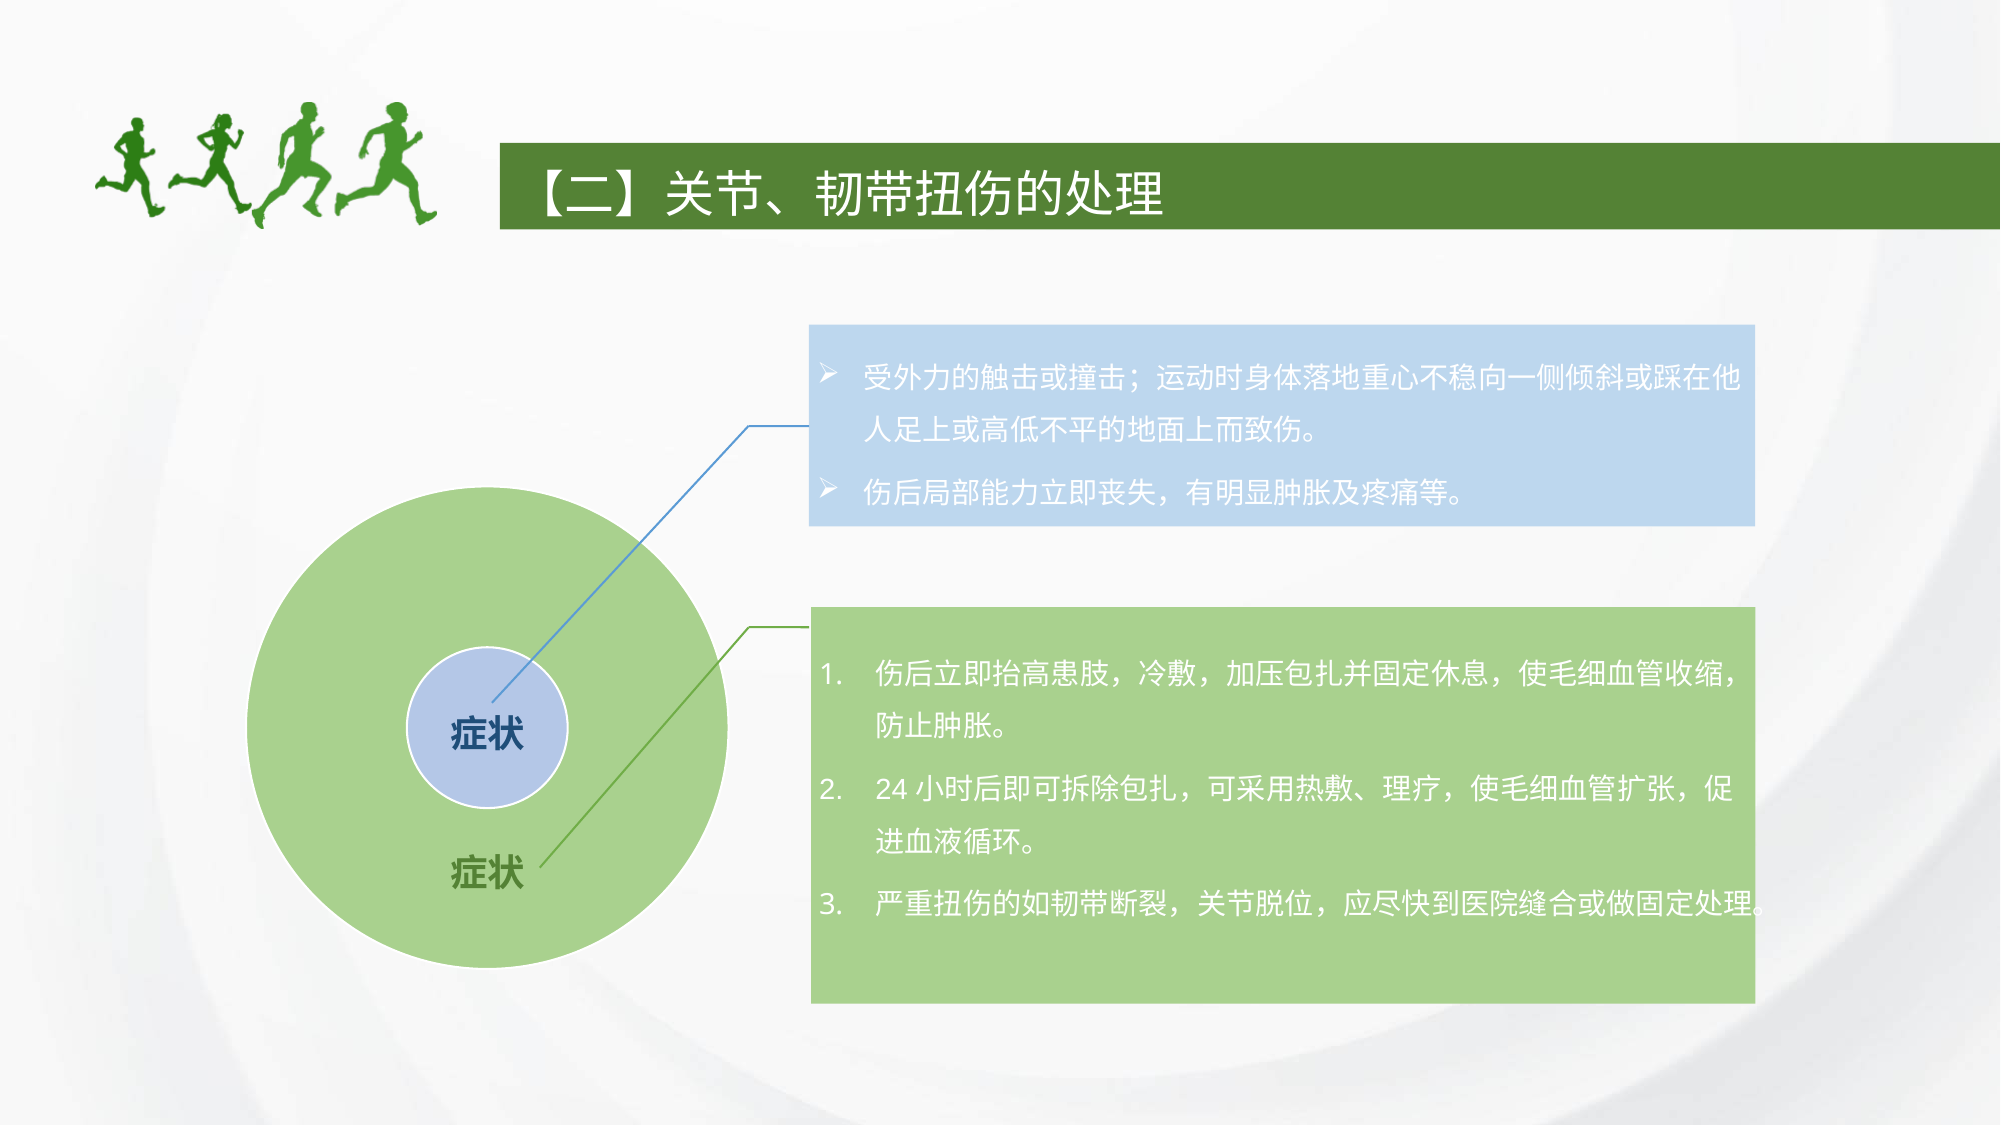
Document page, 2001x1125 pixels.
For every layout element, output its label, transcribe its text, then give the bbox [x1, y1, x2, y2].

text_box 受外力的触击或撞击；运动时身体落地重心不稳向一侧倾斜或踩在他人足上或高低不平的地面上而致伤。 伤后局部能力立即丧失，有明显肿胀及疼痛等。 [808, 324, 1756, 527]
text_box [405, 646, 539, 810]
text_box 【二】关节、韧带扭伤的处理 [499, 142, 2000, 230]
picture [0, 0, 2001, 1125]
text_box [491, 425, 809, 703]
text_box 伤后立即抬高患肢，冷敷，加压包扎并固定休息，使毛细血管收缩，防止肿胀。 24小时后即可拆除包扎，可采用热敷、理疗，使毛细血管扩张，促进血液循环。 严重扭伤的如韧带断裂，关节脱位，应尽快到医院缝合或做固定处理。 [811, 607, 1756, 1004]
text_box [244, 485, 685, 971]
text_box 症状 [435, 702, 539, 763]
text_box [539, 627, 810, 868]
text_box 症状 [435, 841, 541, 902]
